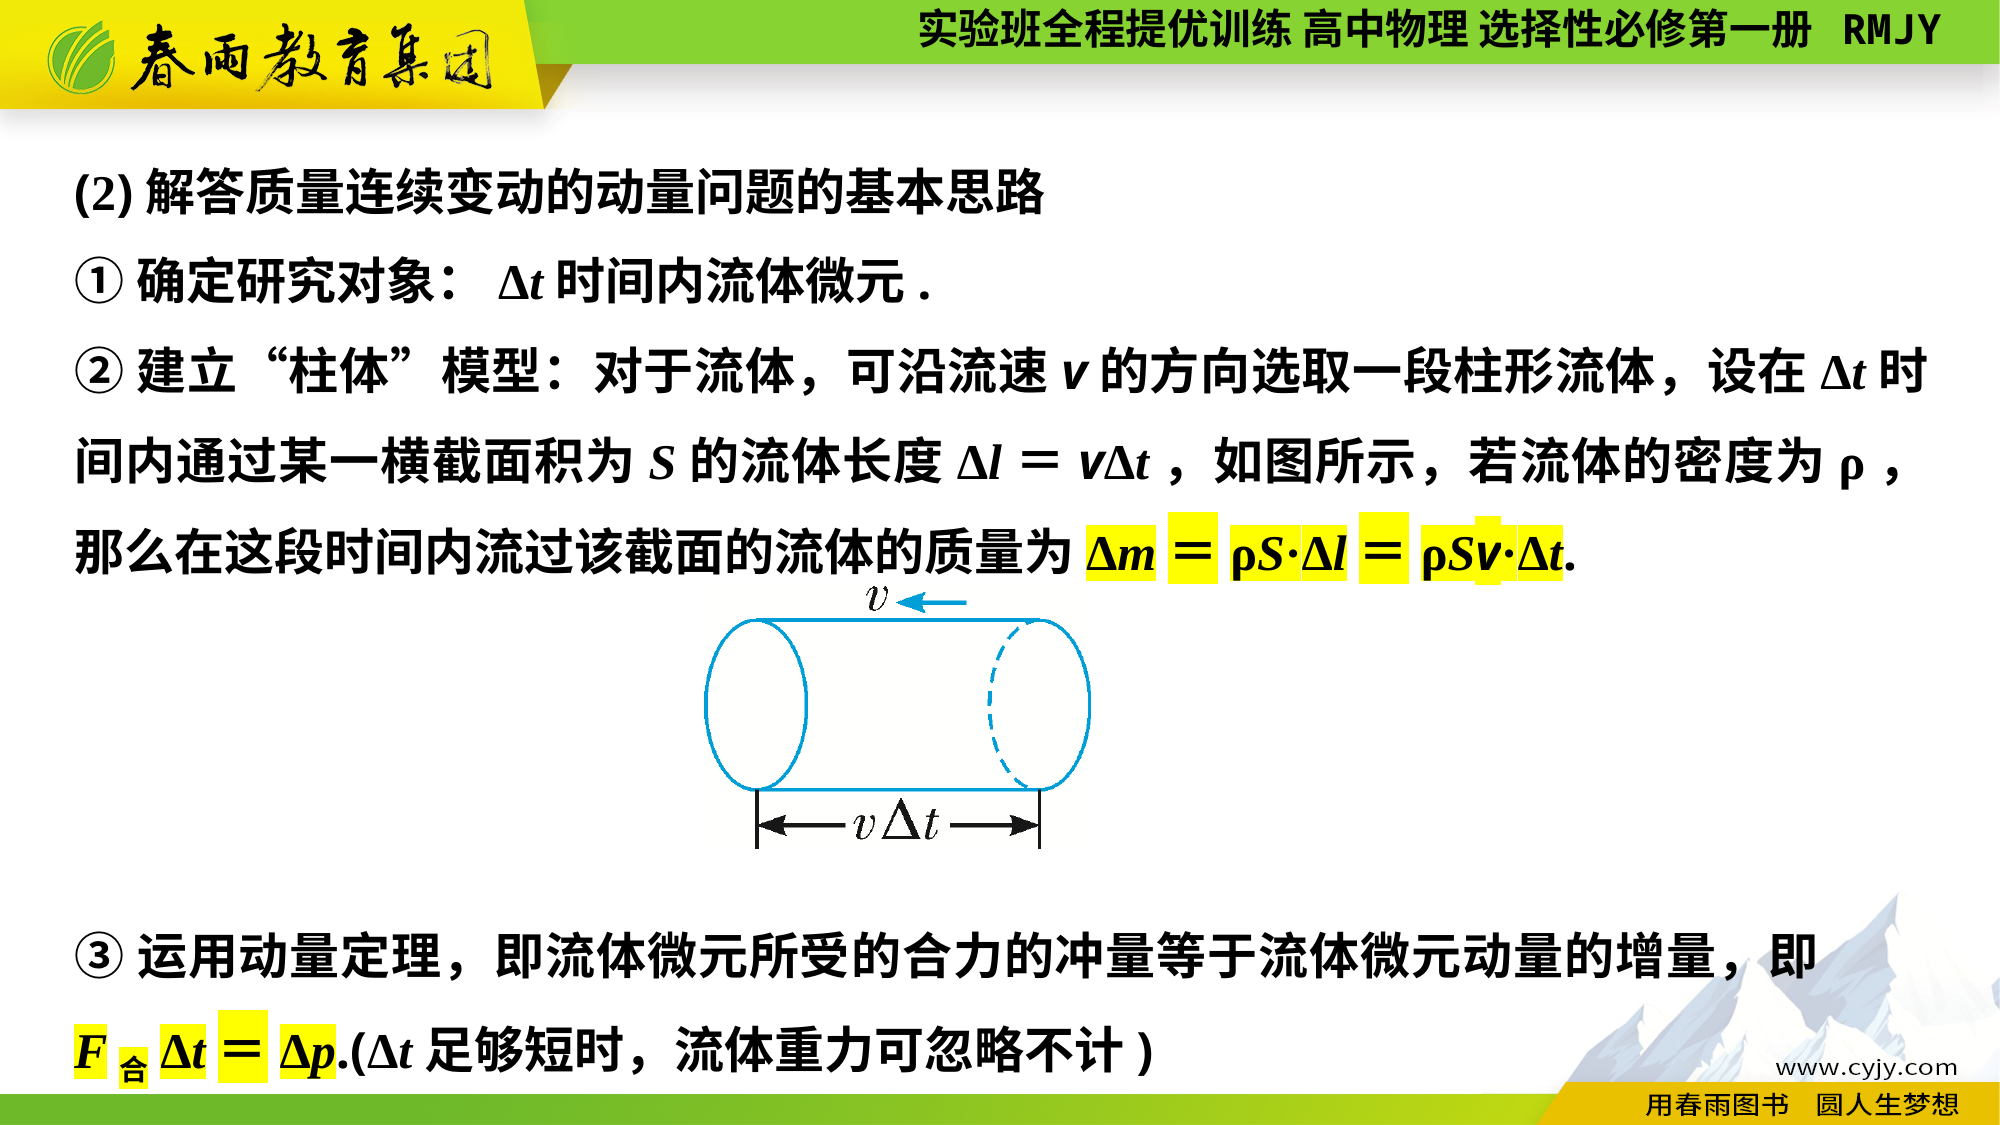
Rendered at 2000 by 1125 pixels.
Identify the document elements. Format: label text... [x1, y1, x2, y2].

list (2)解答质量连续变动的动量问题的基本思路 ①确定研究对象：Δt时间内流体微元. ②建立“柱体”模型：对于流体，可沿流速v的方向选取一段柱形流体，设在Δt时间内通过某一横截面积为S的流体长度Δl＝vΔt，如图所示，若流体的密度为ρ，那么在这段时间内流过该截面的流体的质量为Δm＝ρS·Δl＝ρSv·Δt. ③运用动量定理，即流体微元所受的合力的冲量等于流体微元动量的增量，即 F合Δt＝Δp.(Δt足够短时，流体重力可忽略不计) [59, 122, 1944, 1092]
picture [0, 0, 2000, 1125]
